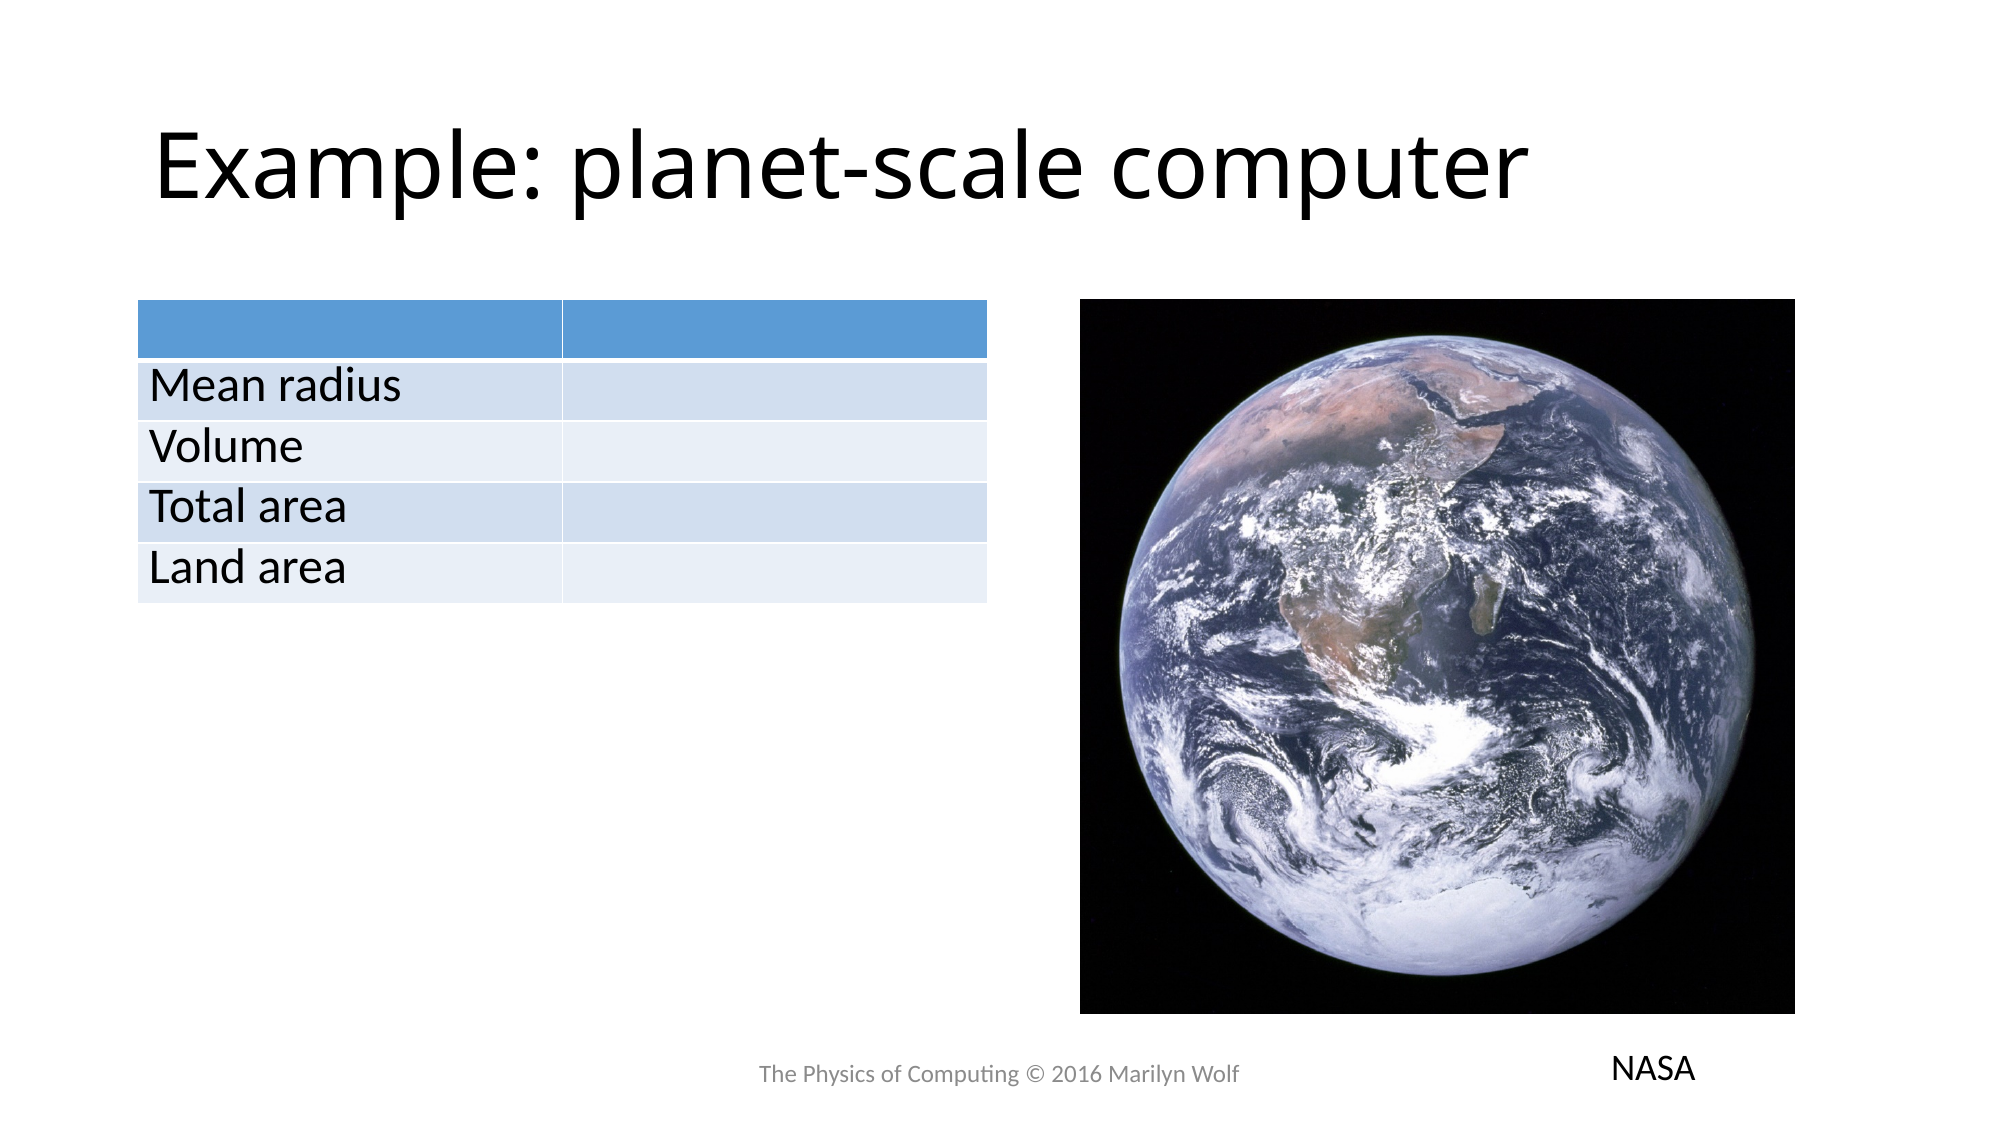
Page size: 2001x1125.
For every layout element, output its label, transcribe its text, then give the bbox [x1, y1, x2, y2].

footer The Physics of Computing © 2016 Marilyn Wolf [662, 1042, 1338, 1103]
text_box NASA [1596, 1035, 1711, 1096]
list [1080, 299, 1795, 1014]
title Example: planet-scale computer [137, 59, 1863, 278]
